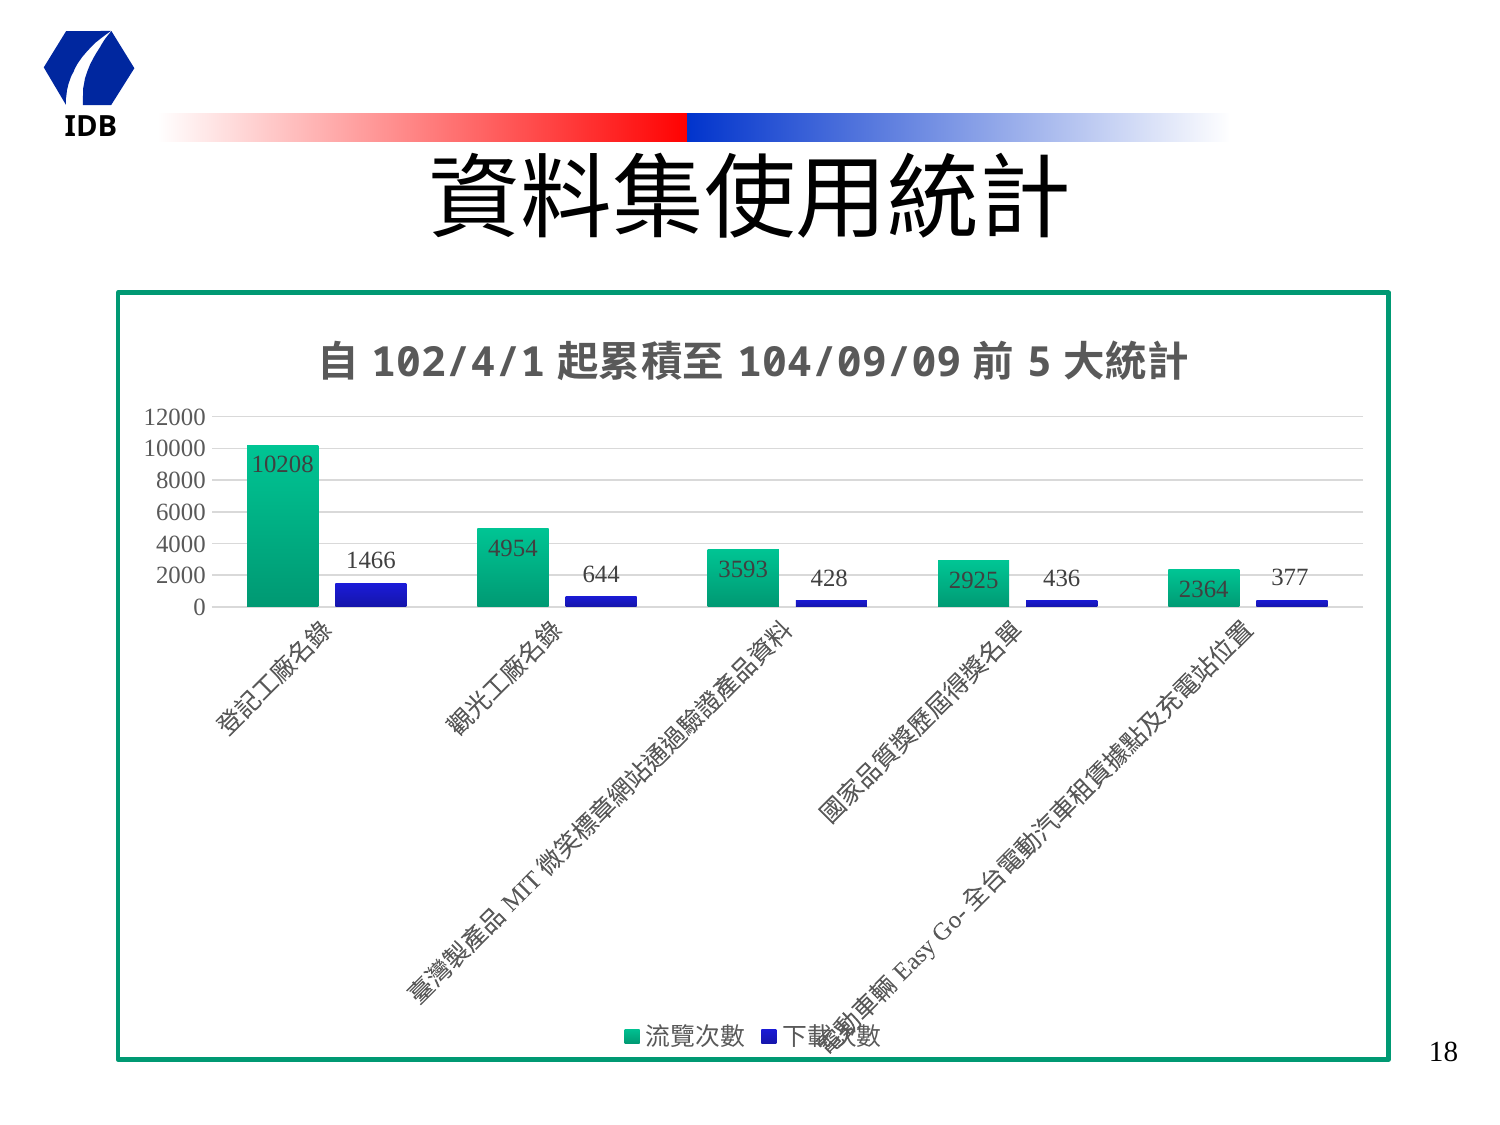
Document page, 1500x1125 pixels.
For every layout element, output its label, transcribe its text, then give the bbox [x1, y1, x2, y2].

title 資料集使用統計 [112, 99, 1388, 288]
slide_number 18 [1160, 1024, 1474, 1101]
chart [115, 290, 1391, 1063]
